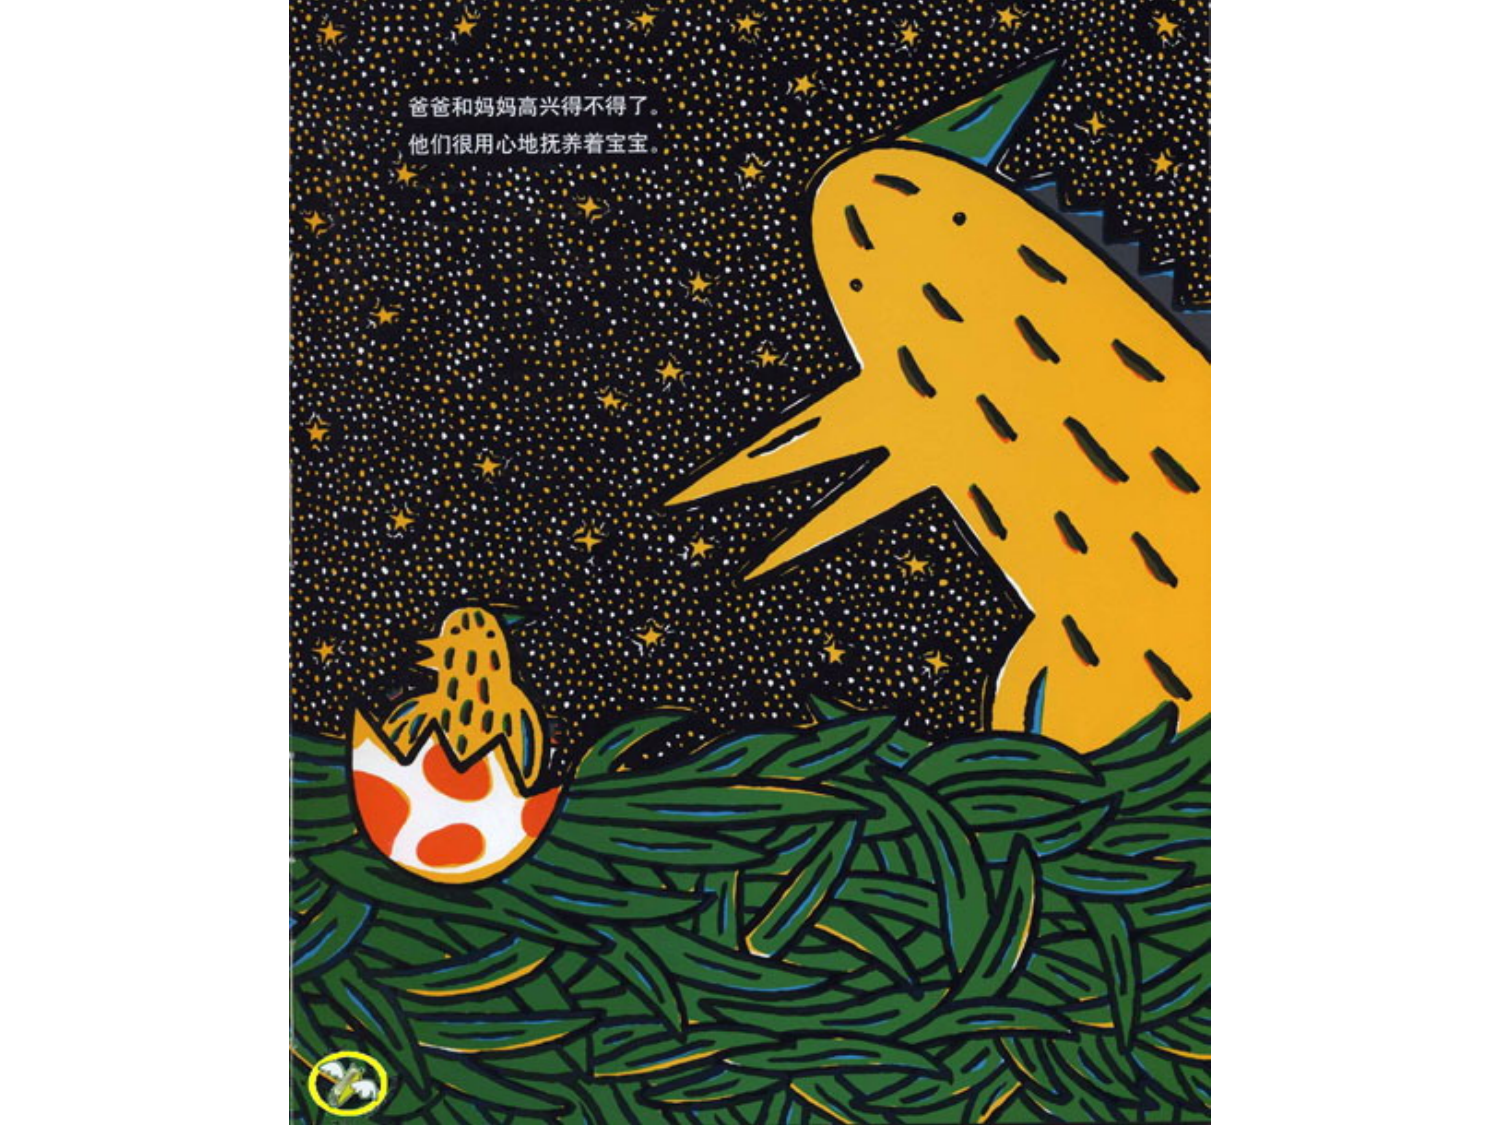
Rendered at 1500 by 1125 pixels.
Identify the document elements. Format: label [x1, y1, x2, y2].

picture [288, 0, 1211, 1125]
